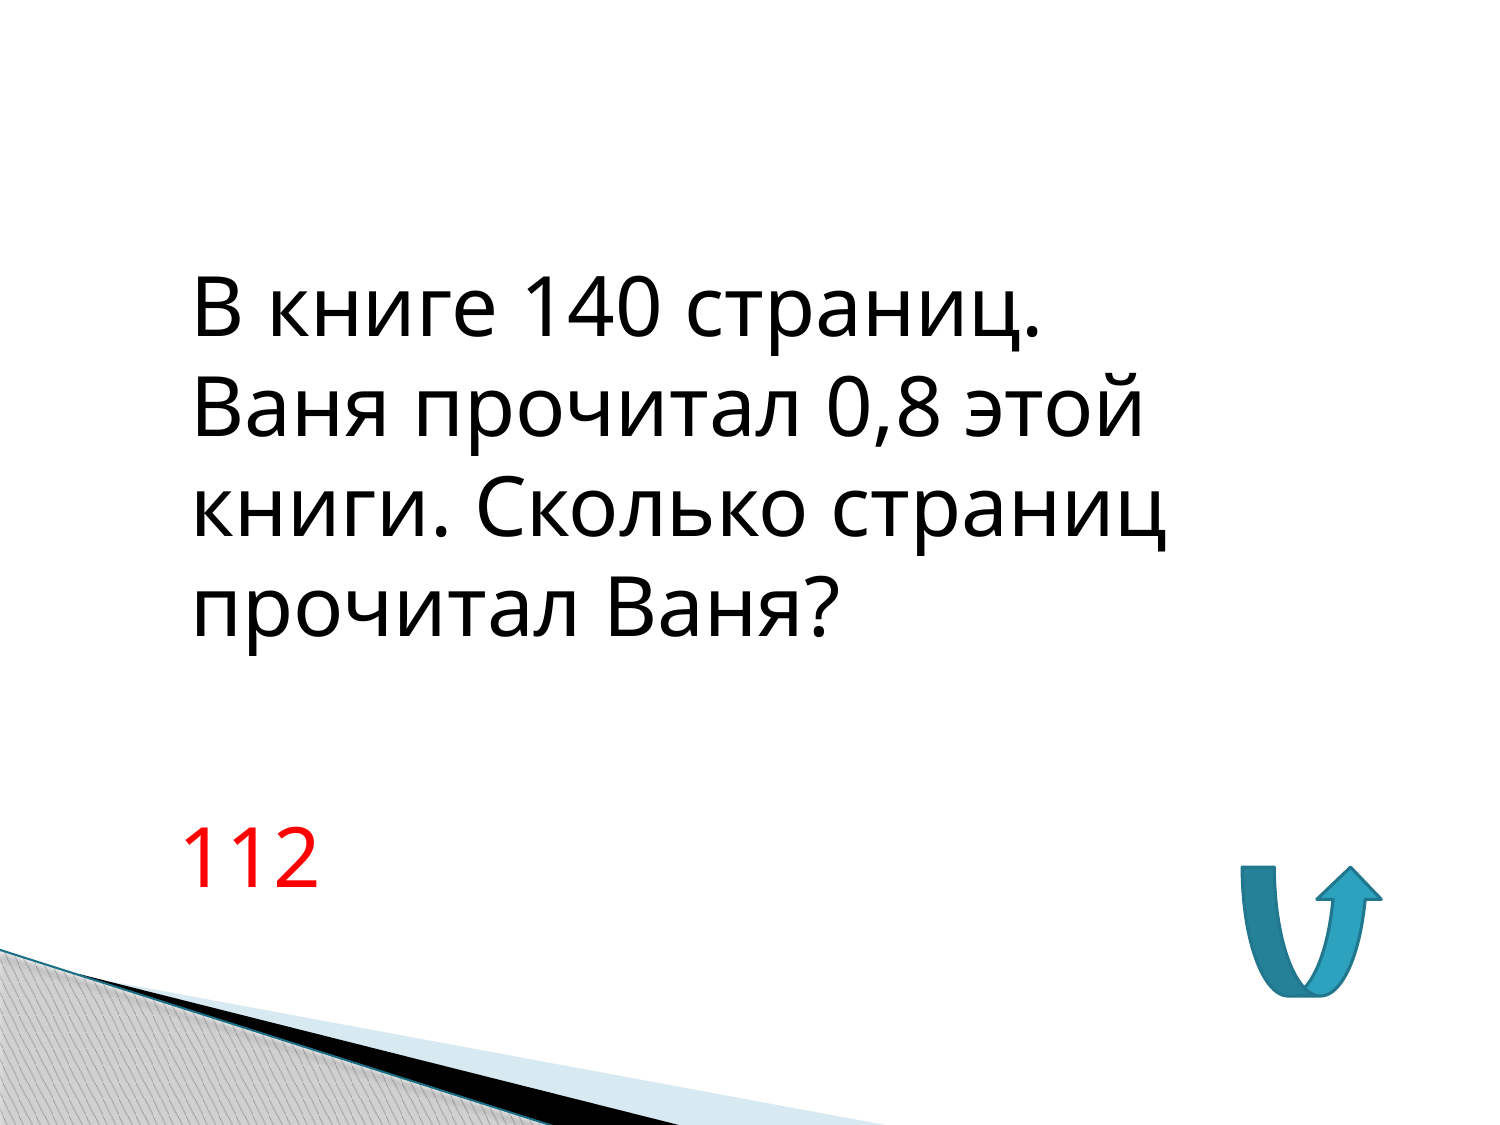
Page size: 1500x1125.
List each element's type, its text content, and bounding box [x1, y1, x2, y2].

text_box В книге 140 страниц. Ваня прочитал 0,8 этой книги. Сколько страниц прочитал Ваня? [175, 246, 1243, 661]
text_box [1240, 865, 1383, 998]
text_box 112 [164, 796, 352, 912]
